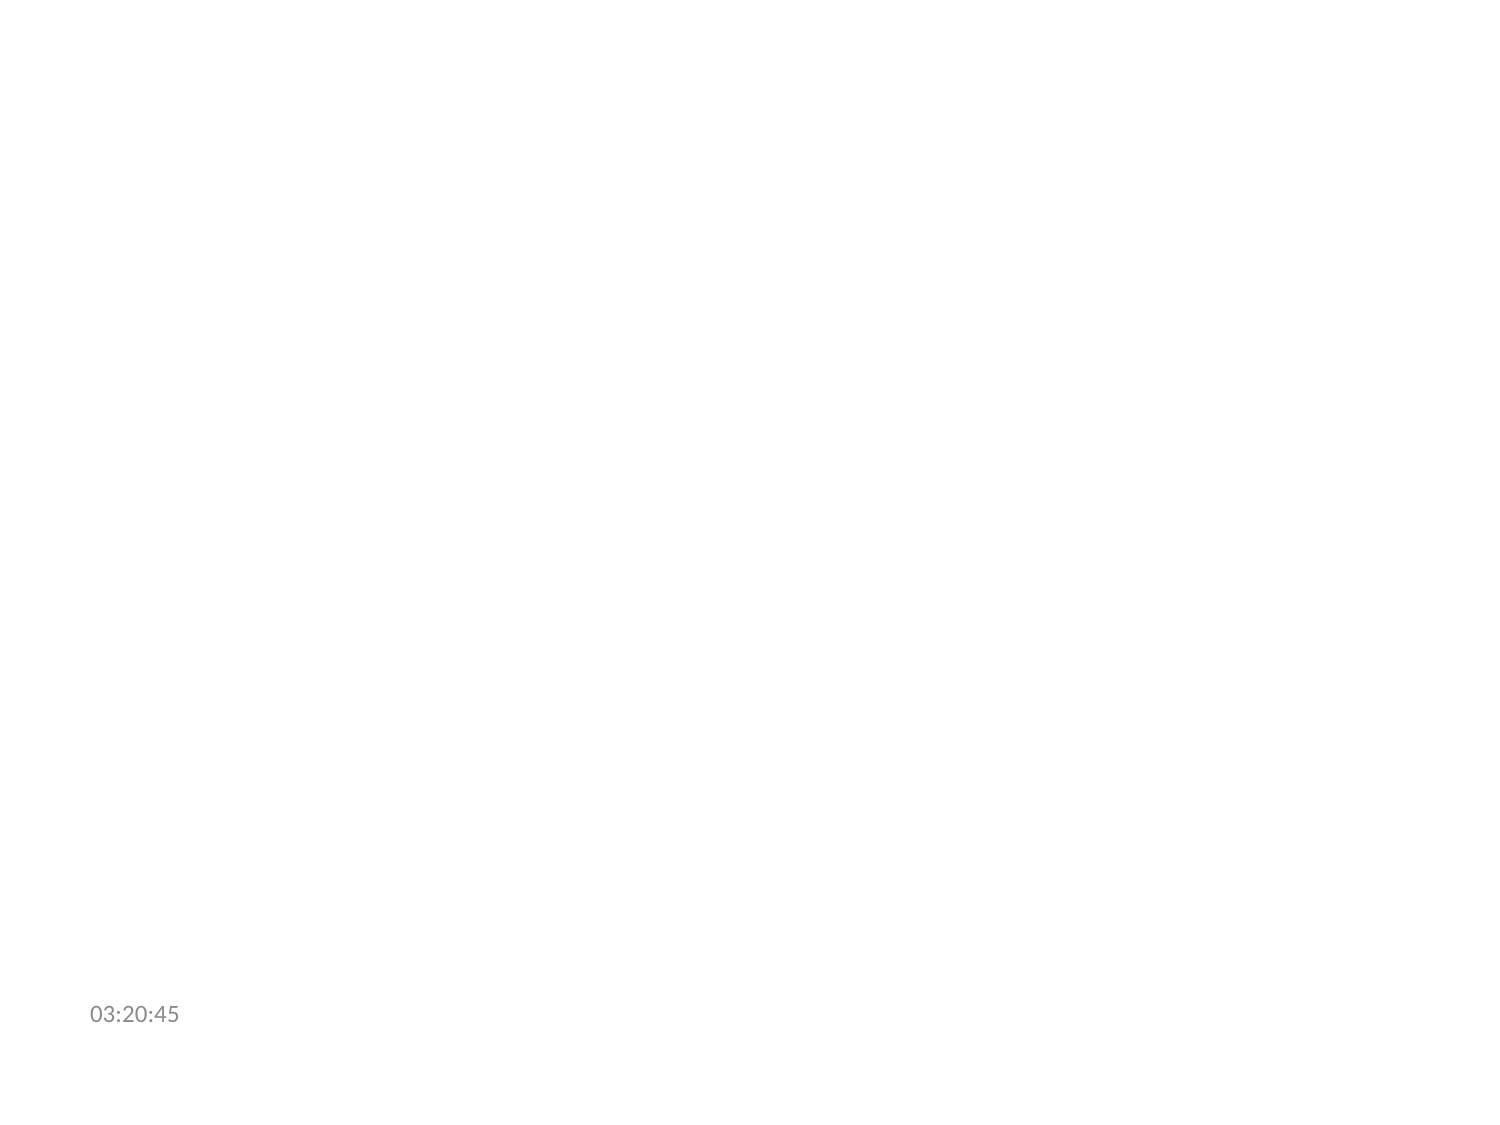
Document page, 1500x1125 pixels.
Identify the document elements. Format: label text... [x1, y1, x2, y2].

text_box 15:35:09 [75, 982, 425, 1043]
